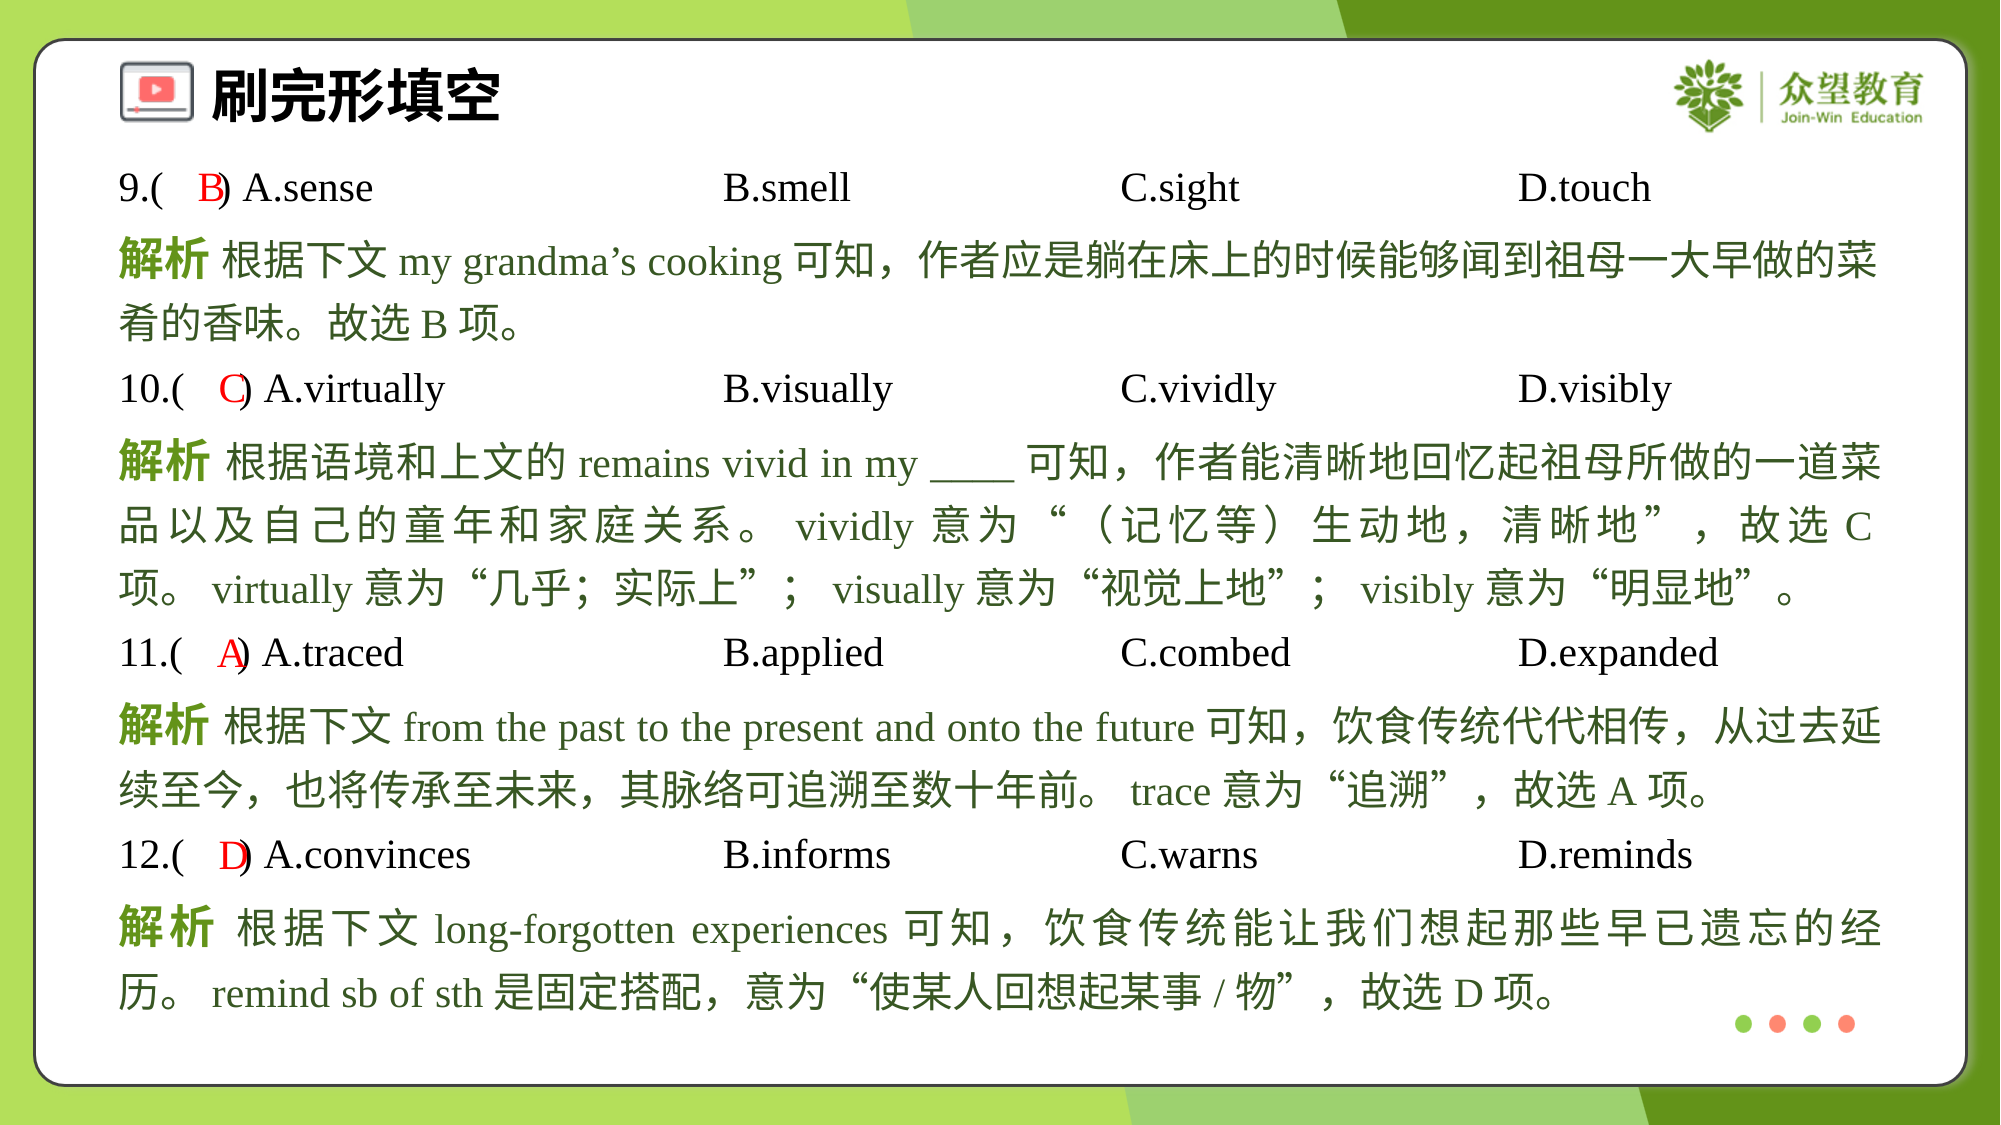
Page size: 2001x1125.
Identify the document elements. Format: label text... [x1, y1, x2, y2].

text_box 12.( ) A.convinces B.informs C.warns D.reminds [254, 814, 1883, 872]
text_box B [192, 146, 231, 205]
text_box 解析 根据下文long-forgotten experiences可知，饮食传统能让我们想起那些早已遗忘的经历。remind sb of sth是固定搭配，意为“使某人回想起某事/物”，故选D项。 [118, 884, 1883, 1011]
text_box 解析 根据语境和上文的remains vivid in my ____可知，作者能清晰地回忆起祖母所做的一道菜品以及自己的童年和家庭关系。vividly意为“（记忆等）生动地，清晰地”，故选C项。virtually意为“几乎；实际上”；visually意为“视觉上地”；visibly意为“明显地”。 [118, 417, 1883, 607]
text_box 11.( ) A.traced B.applied C.combed D.expanded [118, 612, 212, 670]
text_box D [213, 814, 254, 873]
text_box 9.( ) A.sense B.smell C.sight D.touch [231, 146, 1883, 204]
text_box 9.( ) A.sense B.smell C.sight D.touch [118, 146, 192, 204]
text_box 解析 根据下文from the past to the present and onto the future可知，饮食传统代代相传，从过去延续至今，也将传承至未来，其脉络可追溯至数十年前。trace意为“追溯”，故选A项。 [118, 682, 1883, 809]
text_box A [212, 612, 252, 671]
text_box C [213, 348, 252, 406]
text_box 12.( ) A.convinces B.informs C.warns D.reminds [118, 814, 213, 872]
text_box 10.( ) A.virtually B.visually C.vividly D.visibly [118, 348, 213, 406]
text_box 解析 根据下文my grandma’s cooking可知，作者应是躺在床上的时候能够闻到祖母一大早做的菜肴的香味。故选B项。 [118, 215, 1883, 343]
text_box 11.( ) A.traced B.applied C.combed D.expanded [252, 612, 1883, 670]
text_box 10.( ) A.virtually B.visually C.vividly D.visibly [252, 348, 1883, 406]
picture [0, 0, 2000, 1125]
